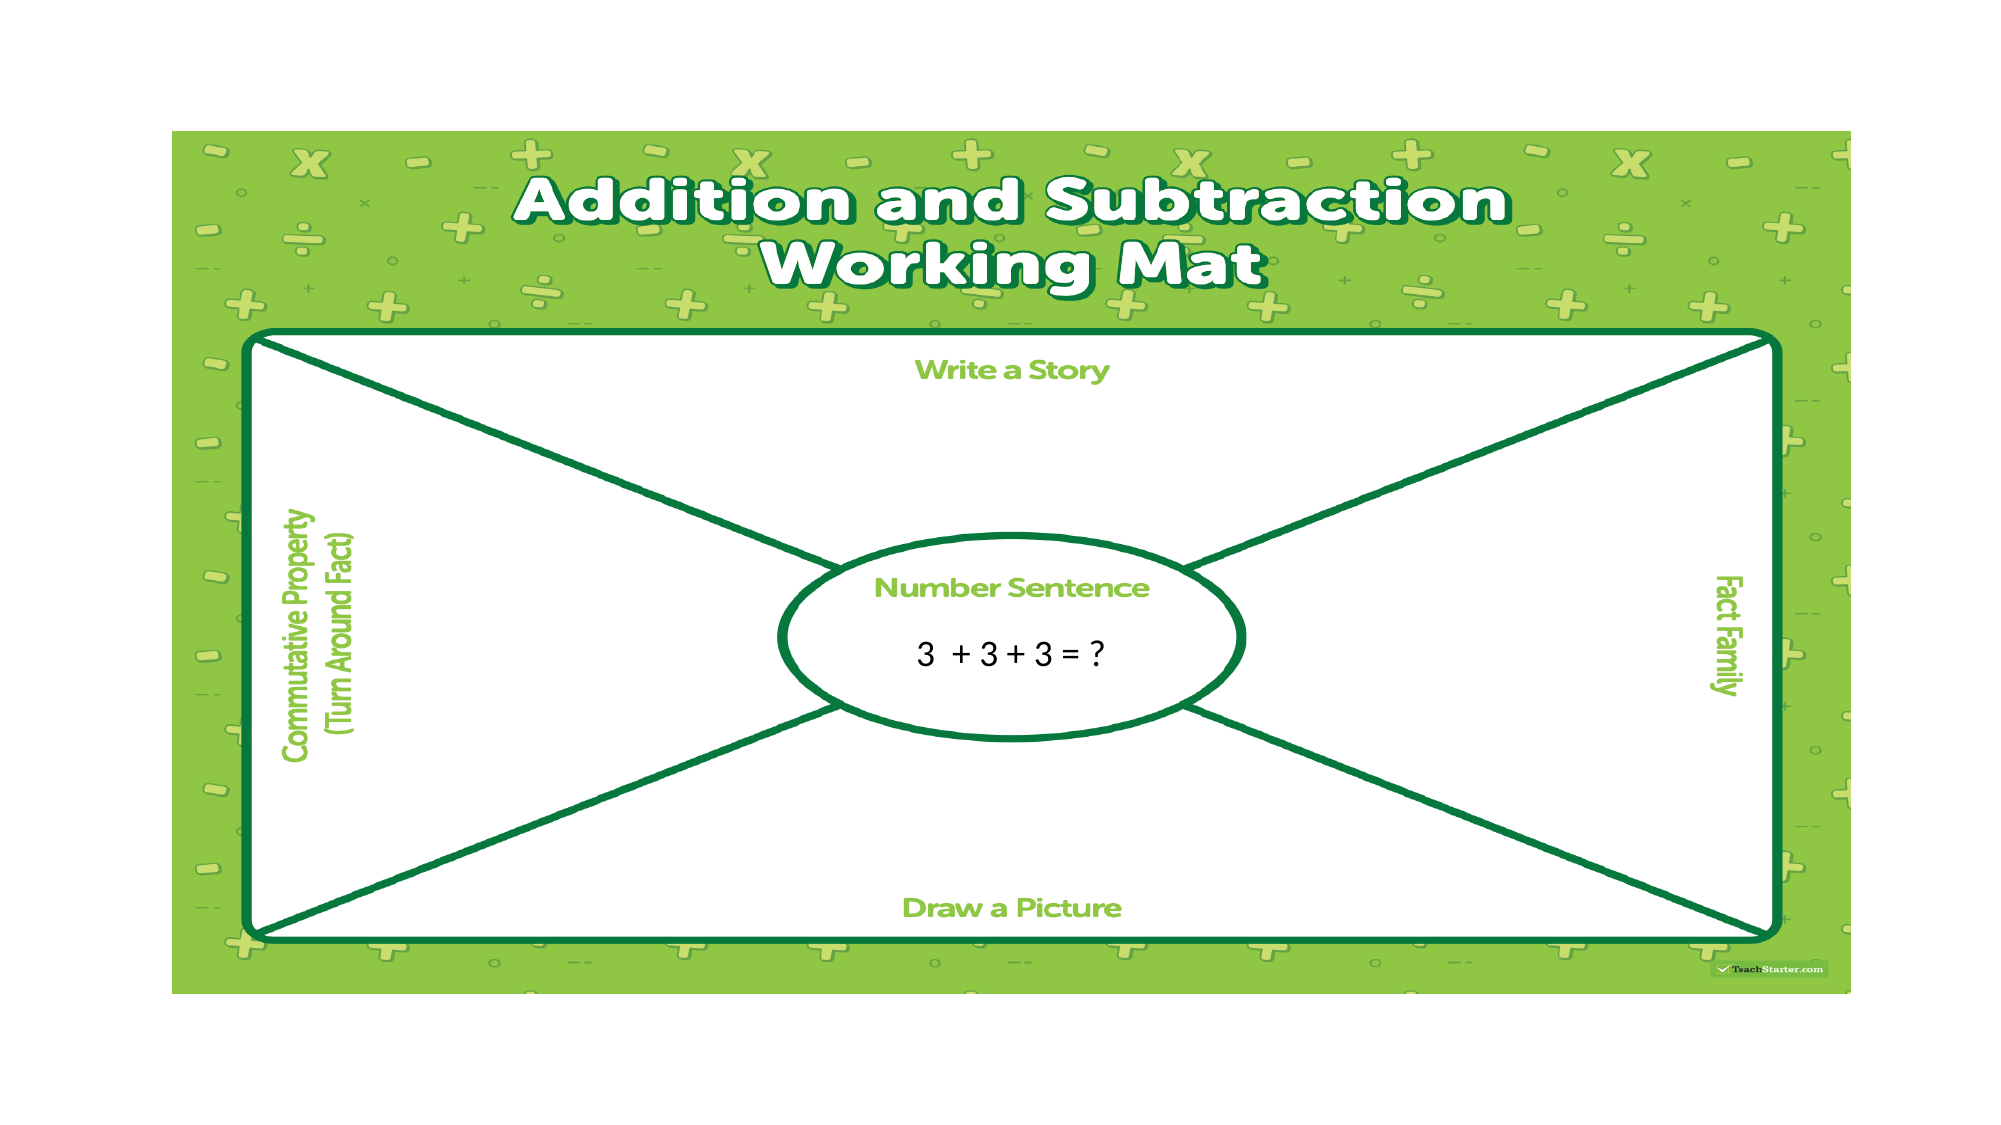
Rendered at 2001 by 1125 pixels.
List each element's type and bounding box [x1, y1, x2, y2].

list [172, 131, 1851, 994]
